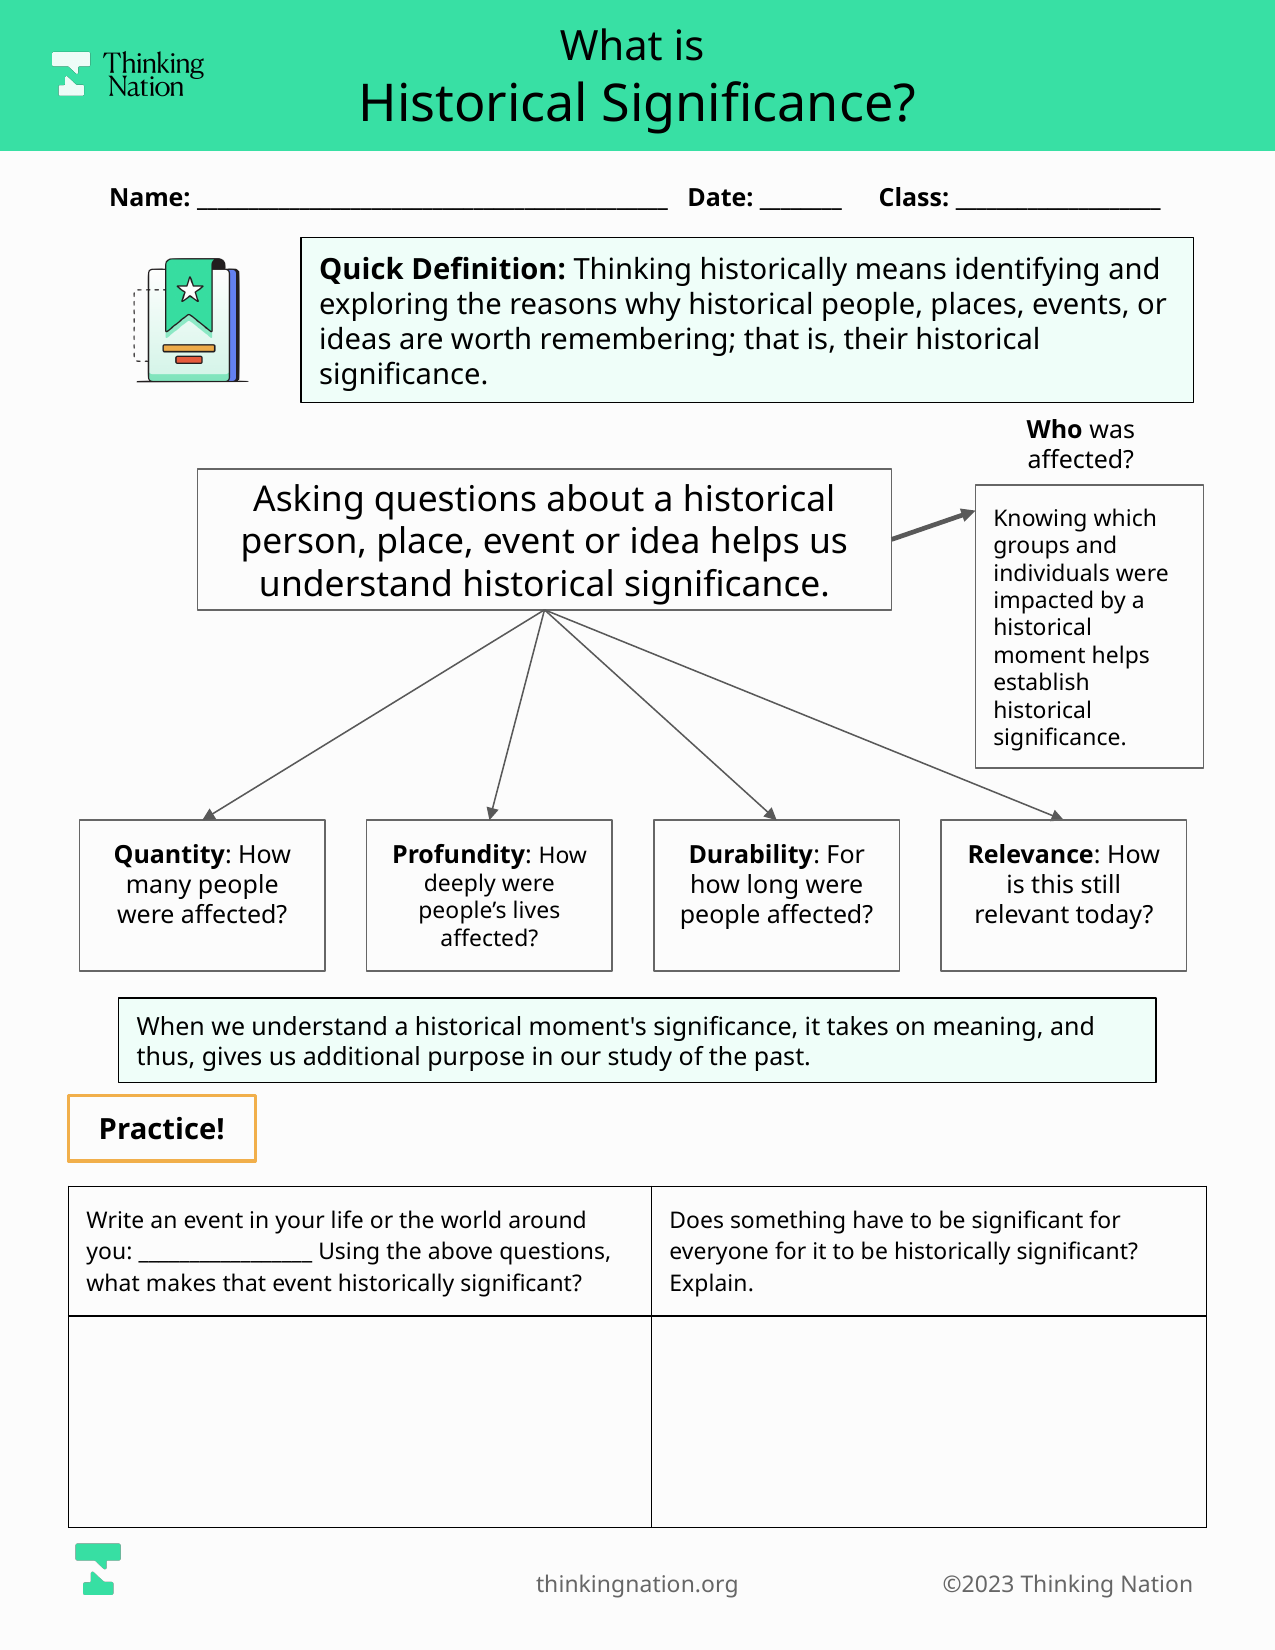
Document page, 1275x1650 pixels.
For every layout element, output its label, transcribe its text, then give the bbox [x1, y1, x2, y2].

text_box Who was affected? [958, 410, 1204, 477]
table_header Does something have to be significant for everyone for it to be historically significant? Explain. [652, 1187, 1206, 1315]
text_box Asking questions about a historical person, place, event or idea helps us understand historical significance. [197, 469, 892, 610]
picture [62, 1533, 134, 1605]
text_box What is Historical Significance? [0, 0, 1275, 151]
text_box Quantity: How many people were affected? [79, 820, 325, 972]
text_box Quick Definition: Thinking historically means identifying and exploring the reasons why historical people, places, events, or ideas are worth remembering; that is, their historical significance. [301, 237, 1194, 403]
text_box ©2023 Thinking Nation [907, 1553, 1210, 1605]
table_cell [69, 1317, 651, 1527]
text_box Profundity: How deeply were people’s lives affected? [366, 829, 613, 972]
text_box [544, 609, 777, 821]
text_box thinkingnation.org [486, 1553, 789, 1605]
table_cell [652, 1317, 1206, 1527]
text_box When we understand a historical moment's significance, it takes on meaning, and thus, gives us additional purpose in our study of the past. [118, 998, 1157, 1083]
text_box Knowing which groups and individuals were impacted by a historical moment helps establish historical significance. [975, 485, 1204, 769]
text_box Name: ______________________________________________ Date: ________ Class: ____________________ [35, 166, 1235, 227]
picture [104, 233, 278, 408]
picture [35, 37, 210, 110]
text_box Practice! [68, 1095, 256, 1161]
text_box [489, 609, 543, 821]
text_box Relevance: How is this still relevant today? [941, 820, 1187, 972]
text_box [891, 510, 976, 540]
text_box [778, 609, 1065, 821]
text_box Durability: For how long were people affected? [653, 829, 900, 972]
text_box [202, 609, 488, 821]
table_header Write an event in your life or the world around you: _________________ Using the above questions, what makes that event historically significant? [69, 1187, 651, 1315]
